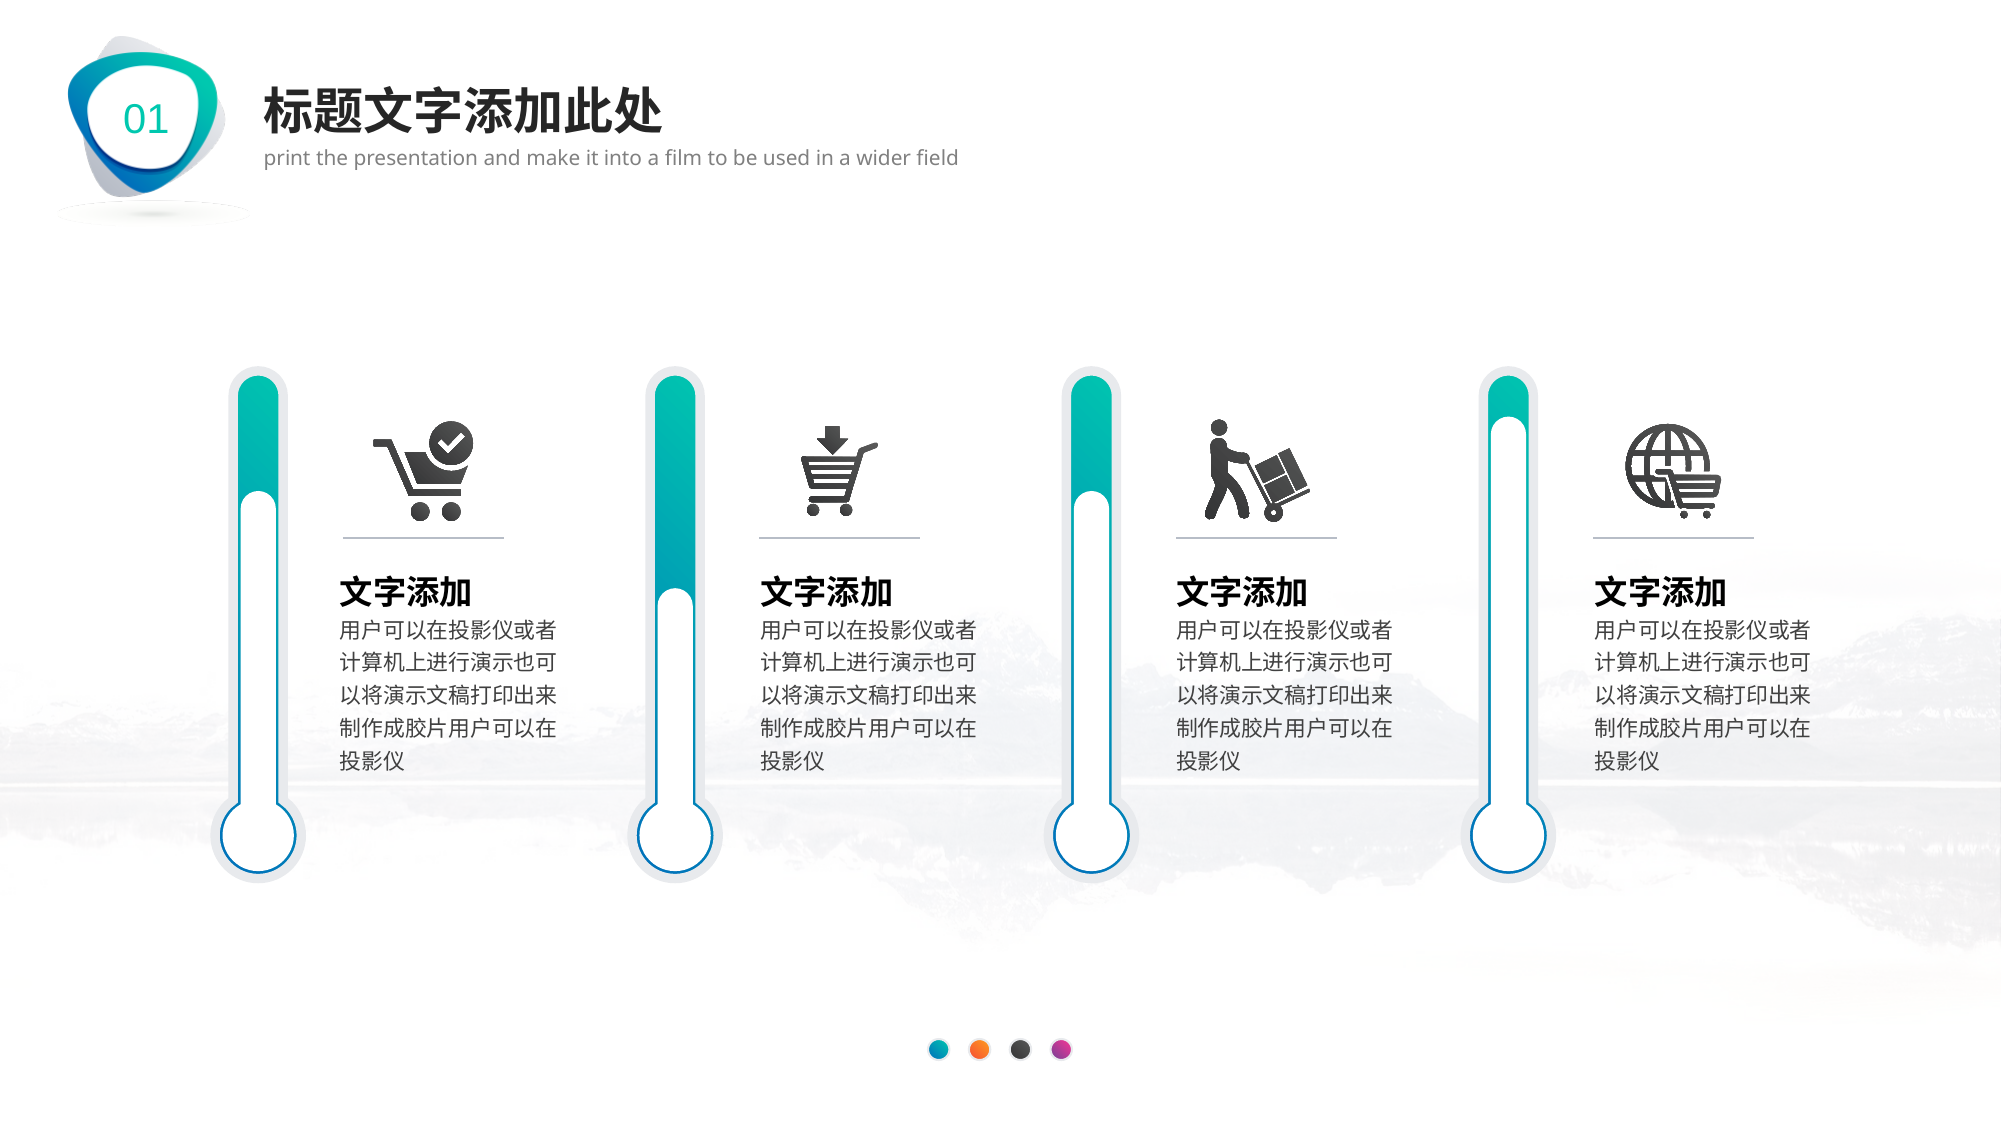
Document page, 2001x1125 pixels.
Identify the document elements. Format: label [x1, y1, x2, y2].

text_box [56, 36, 1051, 227]
text_box [927, 1038, 1073, 1061]
text_box [631, 370, 1003, 879]
text_box [1048, 370, 1419, 879]
text_box [215, 370, 583, 879]
text_box [1465, 370, 1838, 879]
